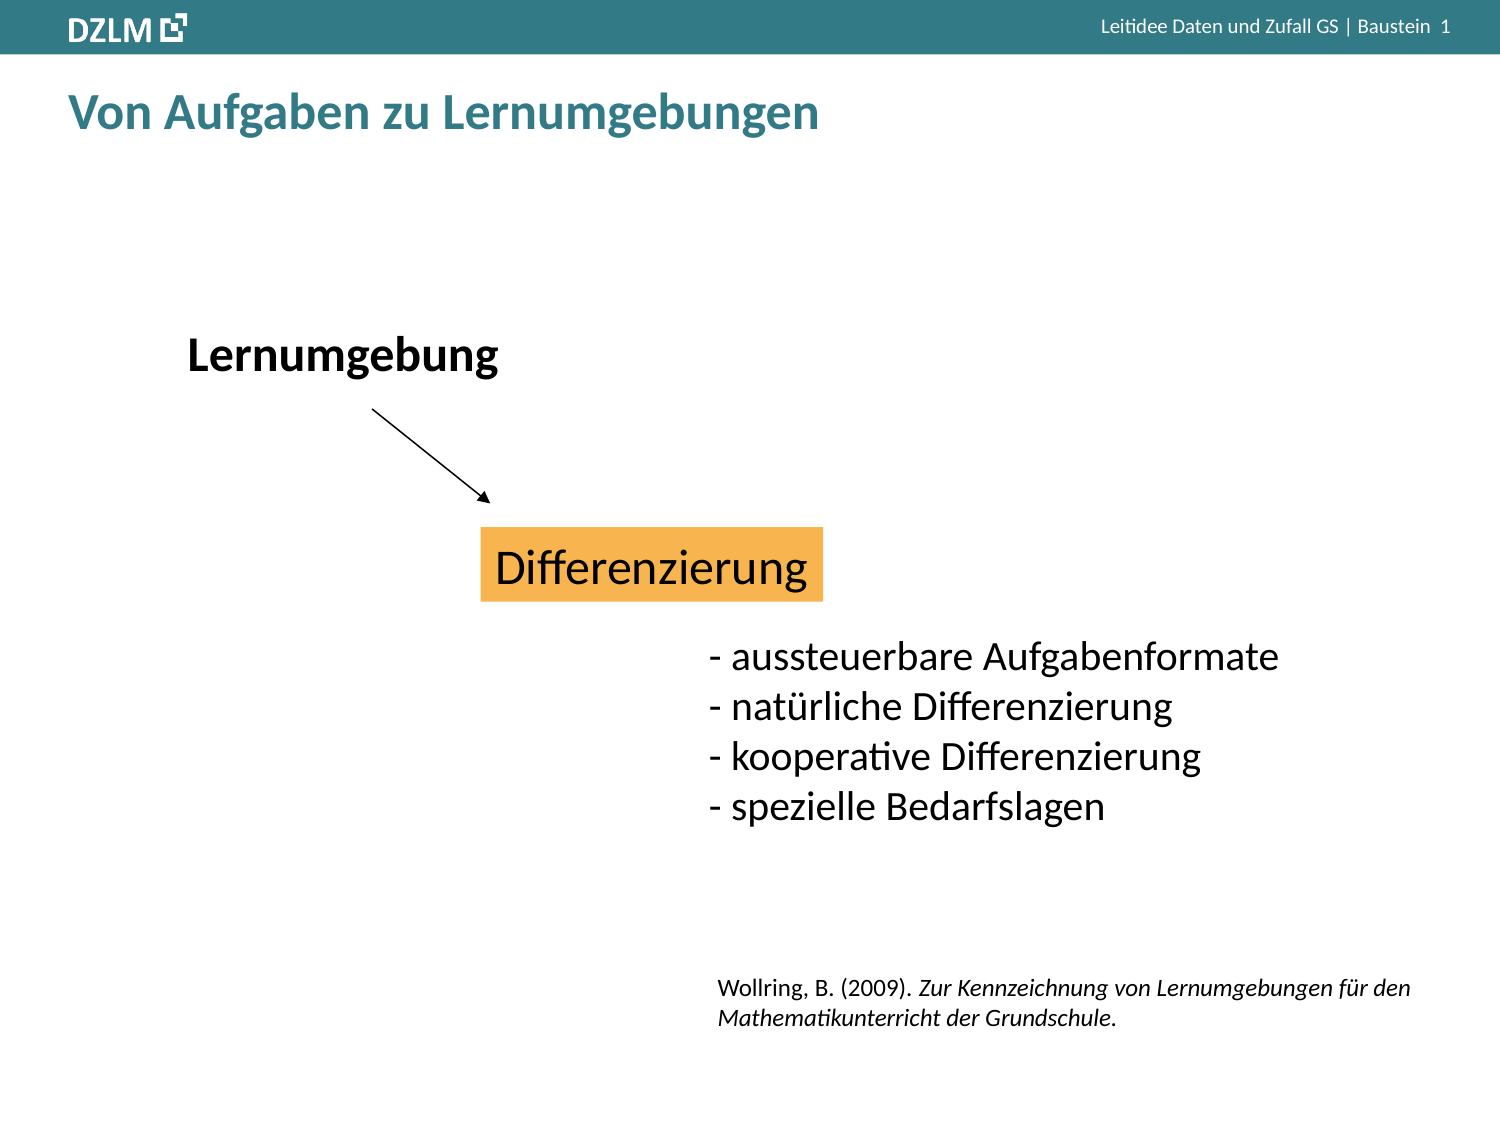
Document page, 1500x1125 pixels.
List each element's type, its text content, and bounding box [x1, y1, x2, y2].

text_box [371, 408, 491, 504]
text_box Lernumgebung [172, 314, 514, 390]
text_box Wollring, B. (2009). Zur Kennzeichnung von Lernumgebungen für den Mathematikunterricht der Grundschule. [702, 964, 1453, 1039]
title Von Aufgaben zu Lernumgebungen [53, 68, 1436, 149]
text_box Differenzierung [480, 527, 824, 602]
text_box - aussteuerbare Aufgabenformate - natürliche Differenzierung - kooperative Differenzierung - spezielle Bedarfslagen [694, 621, 1295, 837]
